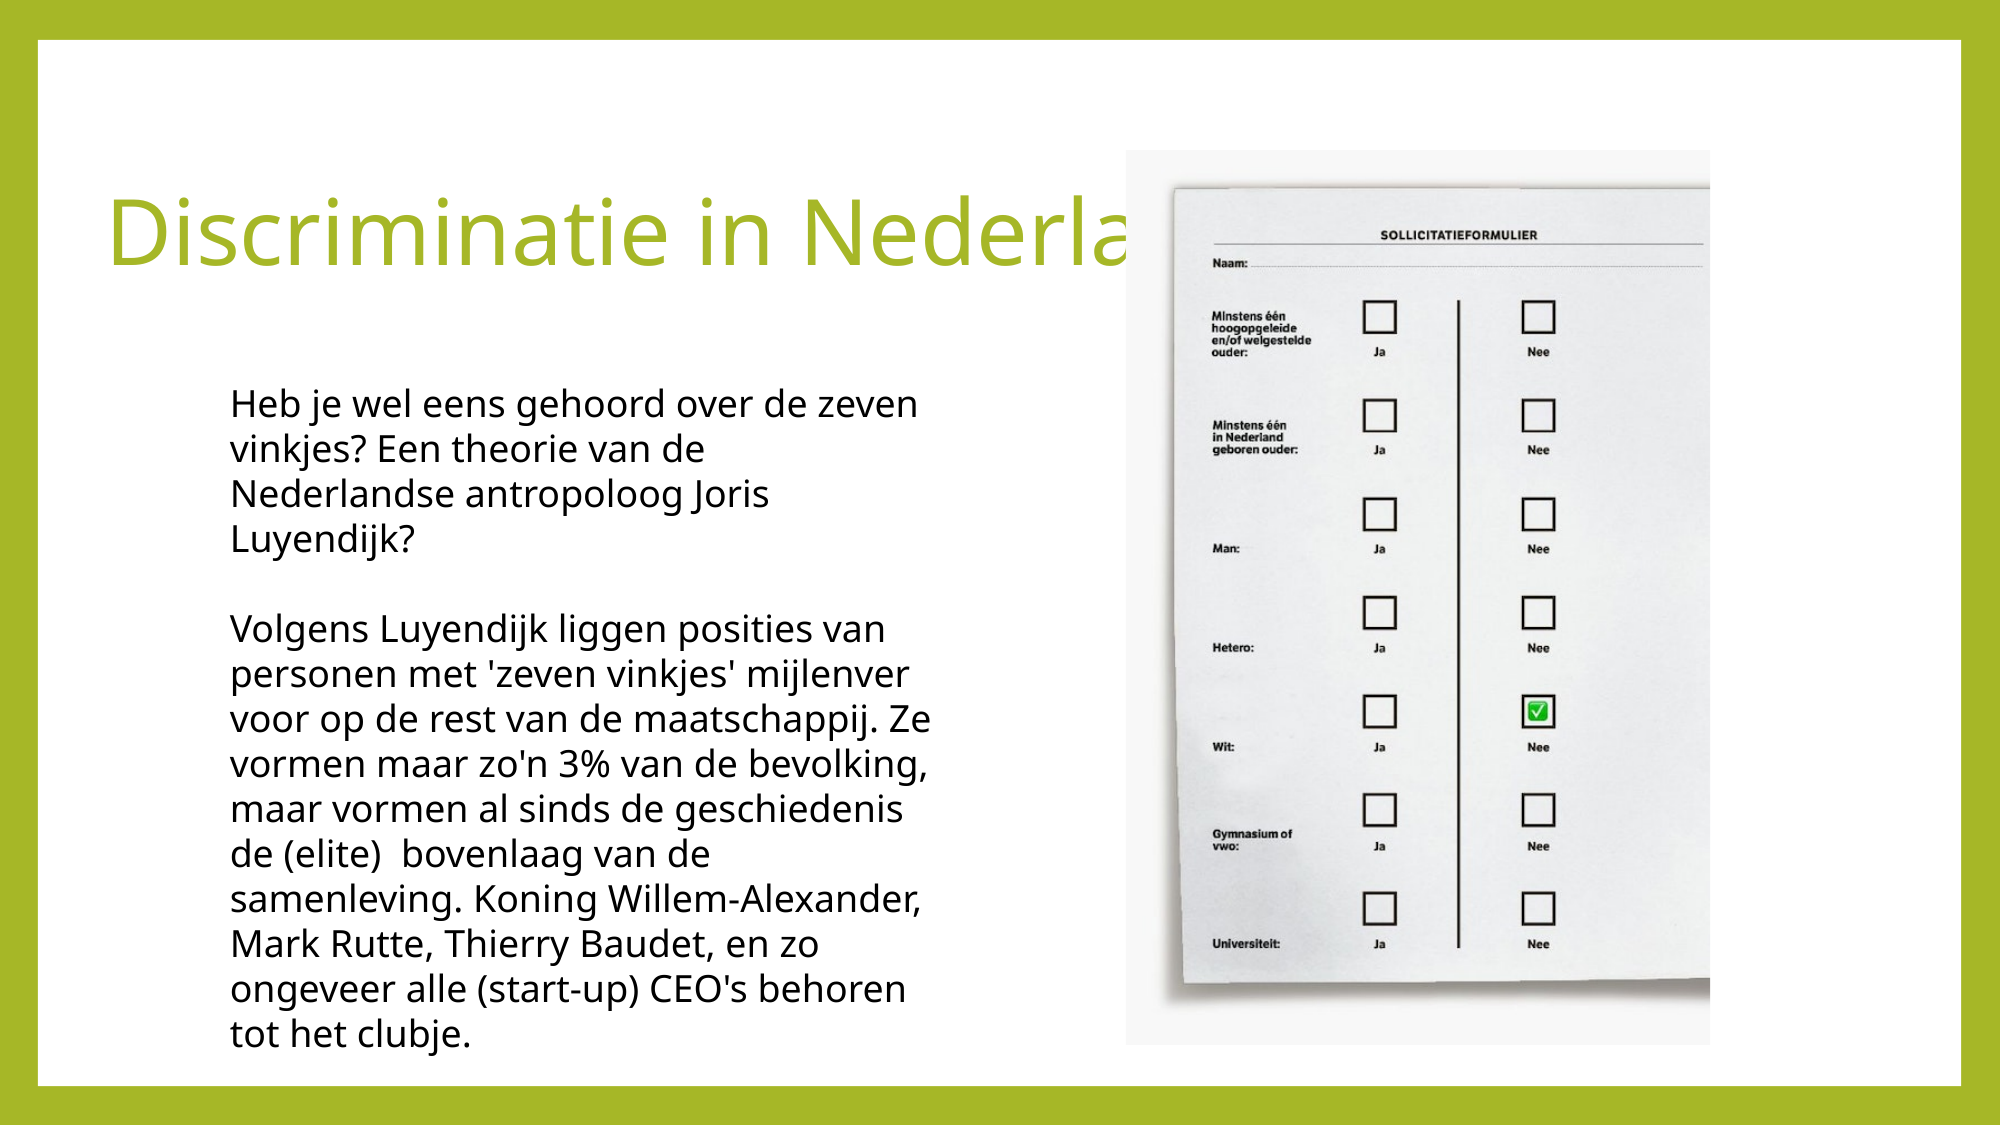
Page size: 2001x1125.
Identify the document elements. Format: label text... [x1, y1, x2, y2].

title Discriminatie in Nederland [90, 124, 1711, 348]
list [1125, 150, 1711, 1046]
text_box Heb je wel eens gehoord over de zeven vinkjes? Een theorie van de Nederlandse antropoloog Joris Luyendijk? Volgens Luyendijk liggen posities van personen met 'zeven vinkjes' mijlenver voor op de rest van de maatschappij. Ze vormen maar zo'n 3% van de bevolking, maar vormen al sinds de geschiedenis de (elite) bovenlaag van de samenleving. Koning Willem-Alexander, Mark Rutte, Thierry Baudet, en zo ongeveer alle (start-up) CEO's behoren tot het clubje. [214, 372, 955, 1063]
